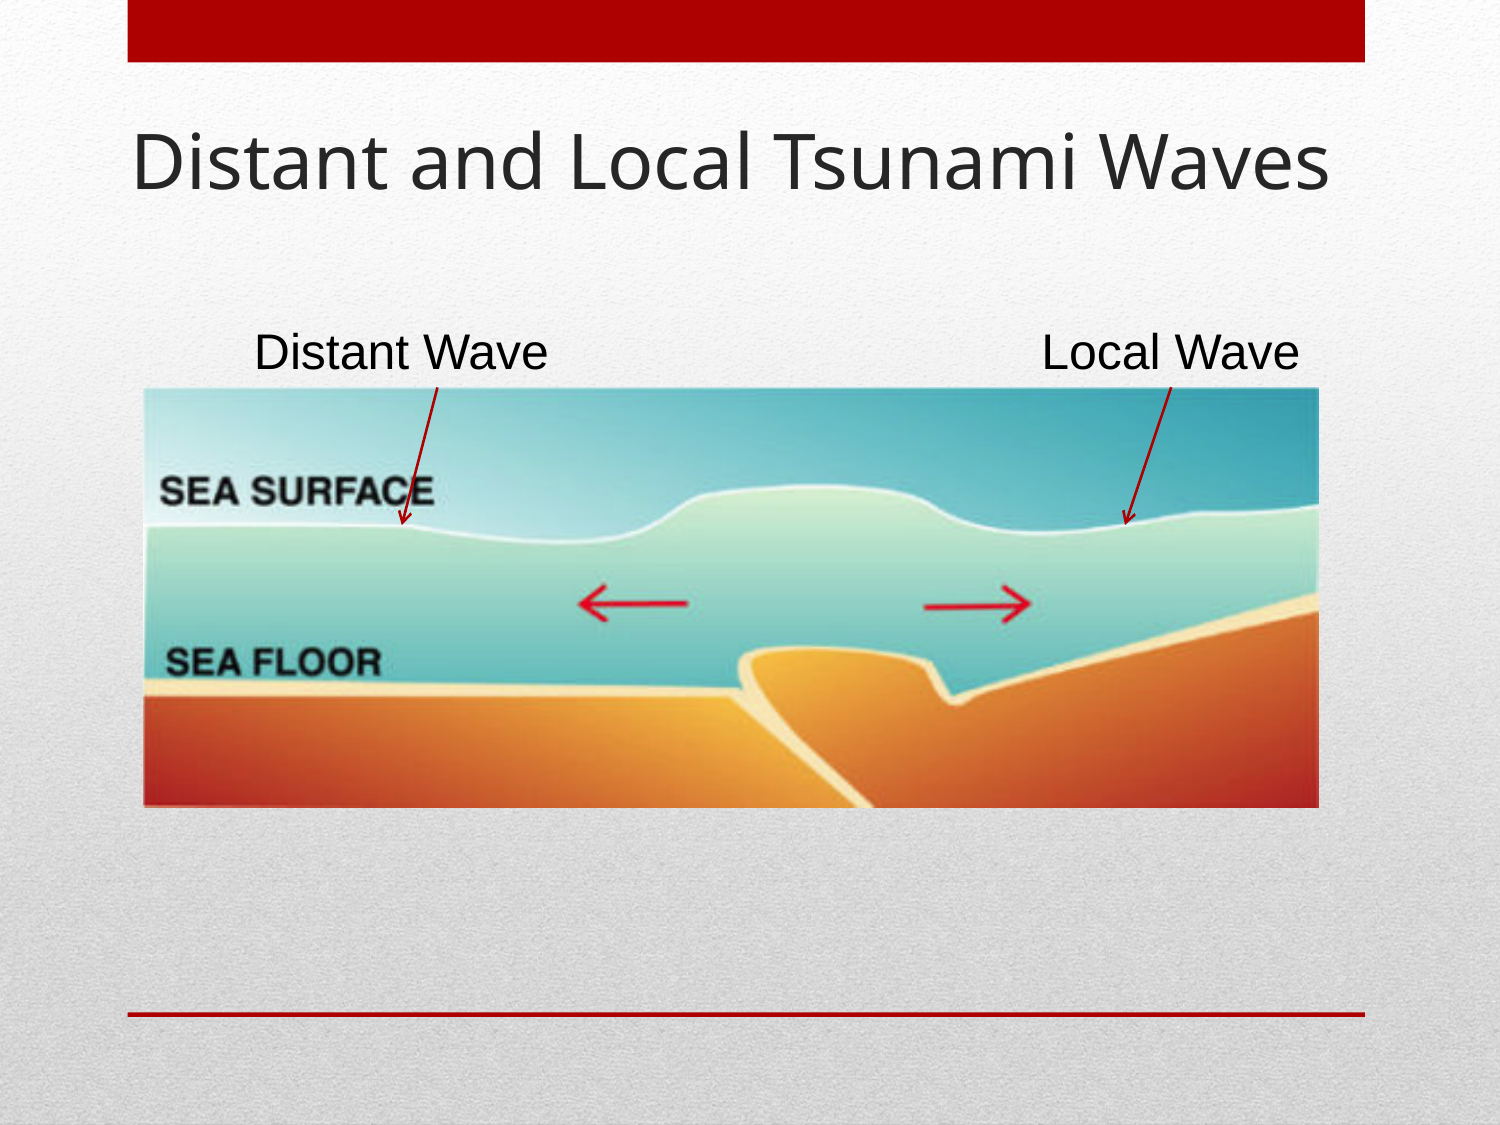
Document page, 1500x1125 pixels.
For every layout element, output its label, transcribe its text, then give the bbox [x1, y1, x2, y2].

picture [142, 386, 1320, 809]
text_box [401, 386, 439, 526]
text_box Distant Wave [239, 312, 565, 386]
text_box Local Wave [1026, 312, 1316, 386]
text_box Distant and Local Tsunami Waves [99, 24, 1363, 213]
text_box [1124, 387, 1172, 526]
